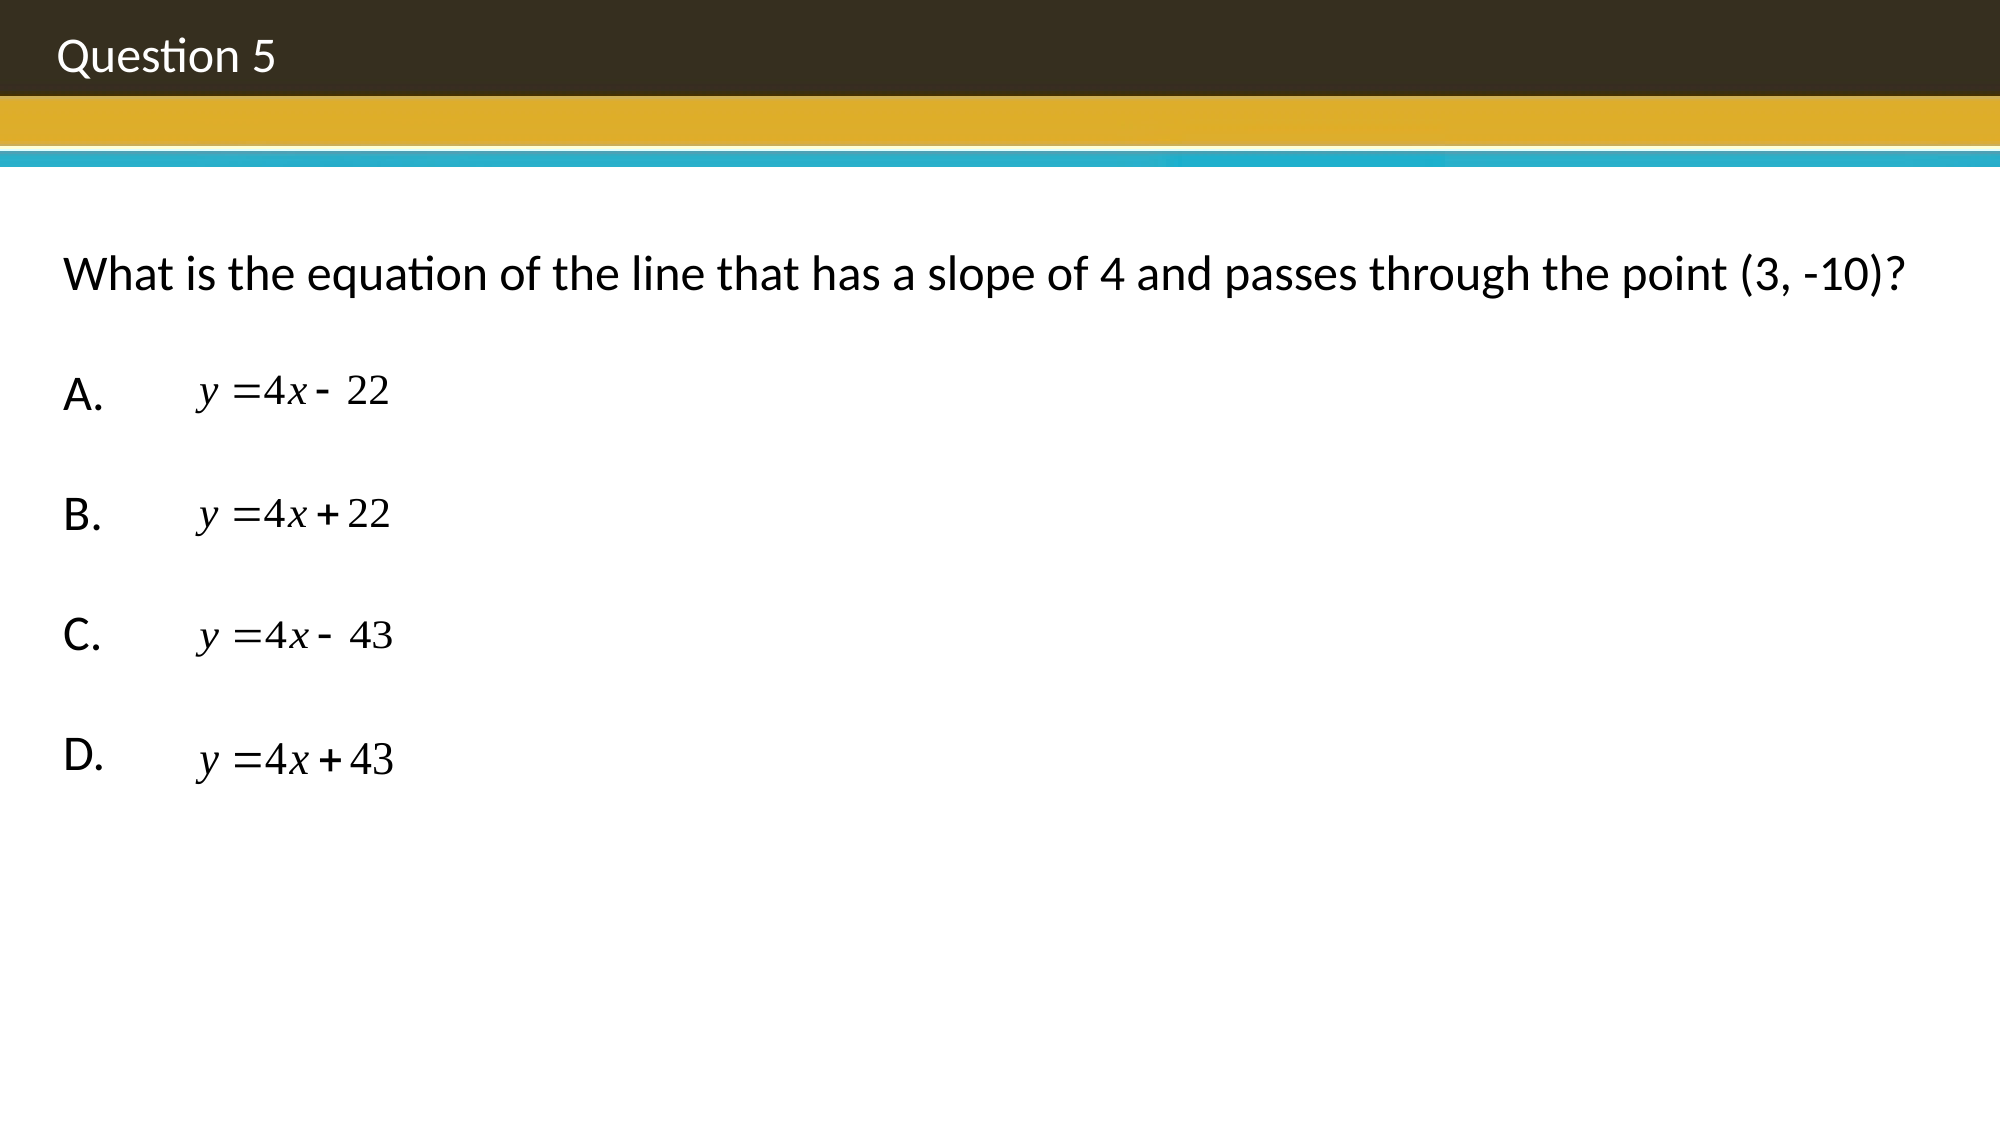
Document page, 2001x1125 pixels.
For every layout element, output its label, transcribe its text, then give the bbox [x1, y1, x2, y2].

text_box What is the equation of the line that has a slope of 4 and passes through the point (3, -10)? A. B. C. D. [48, 233, 1928, 789]
picture [188, 364, 399, 423]
picture [0, 0, 2000, 167]
text_box Question 5 [41, 14, 293, 90]
picture [188, 611, 399, 666]
picture [188, 731, 399, 794]
picture [188, 488, 399, 546]
